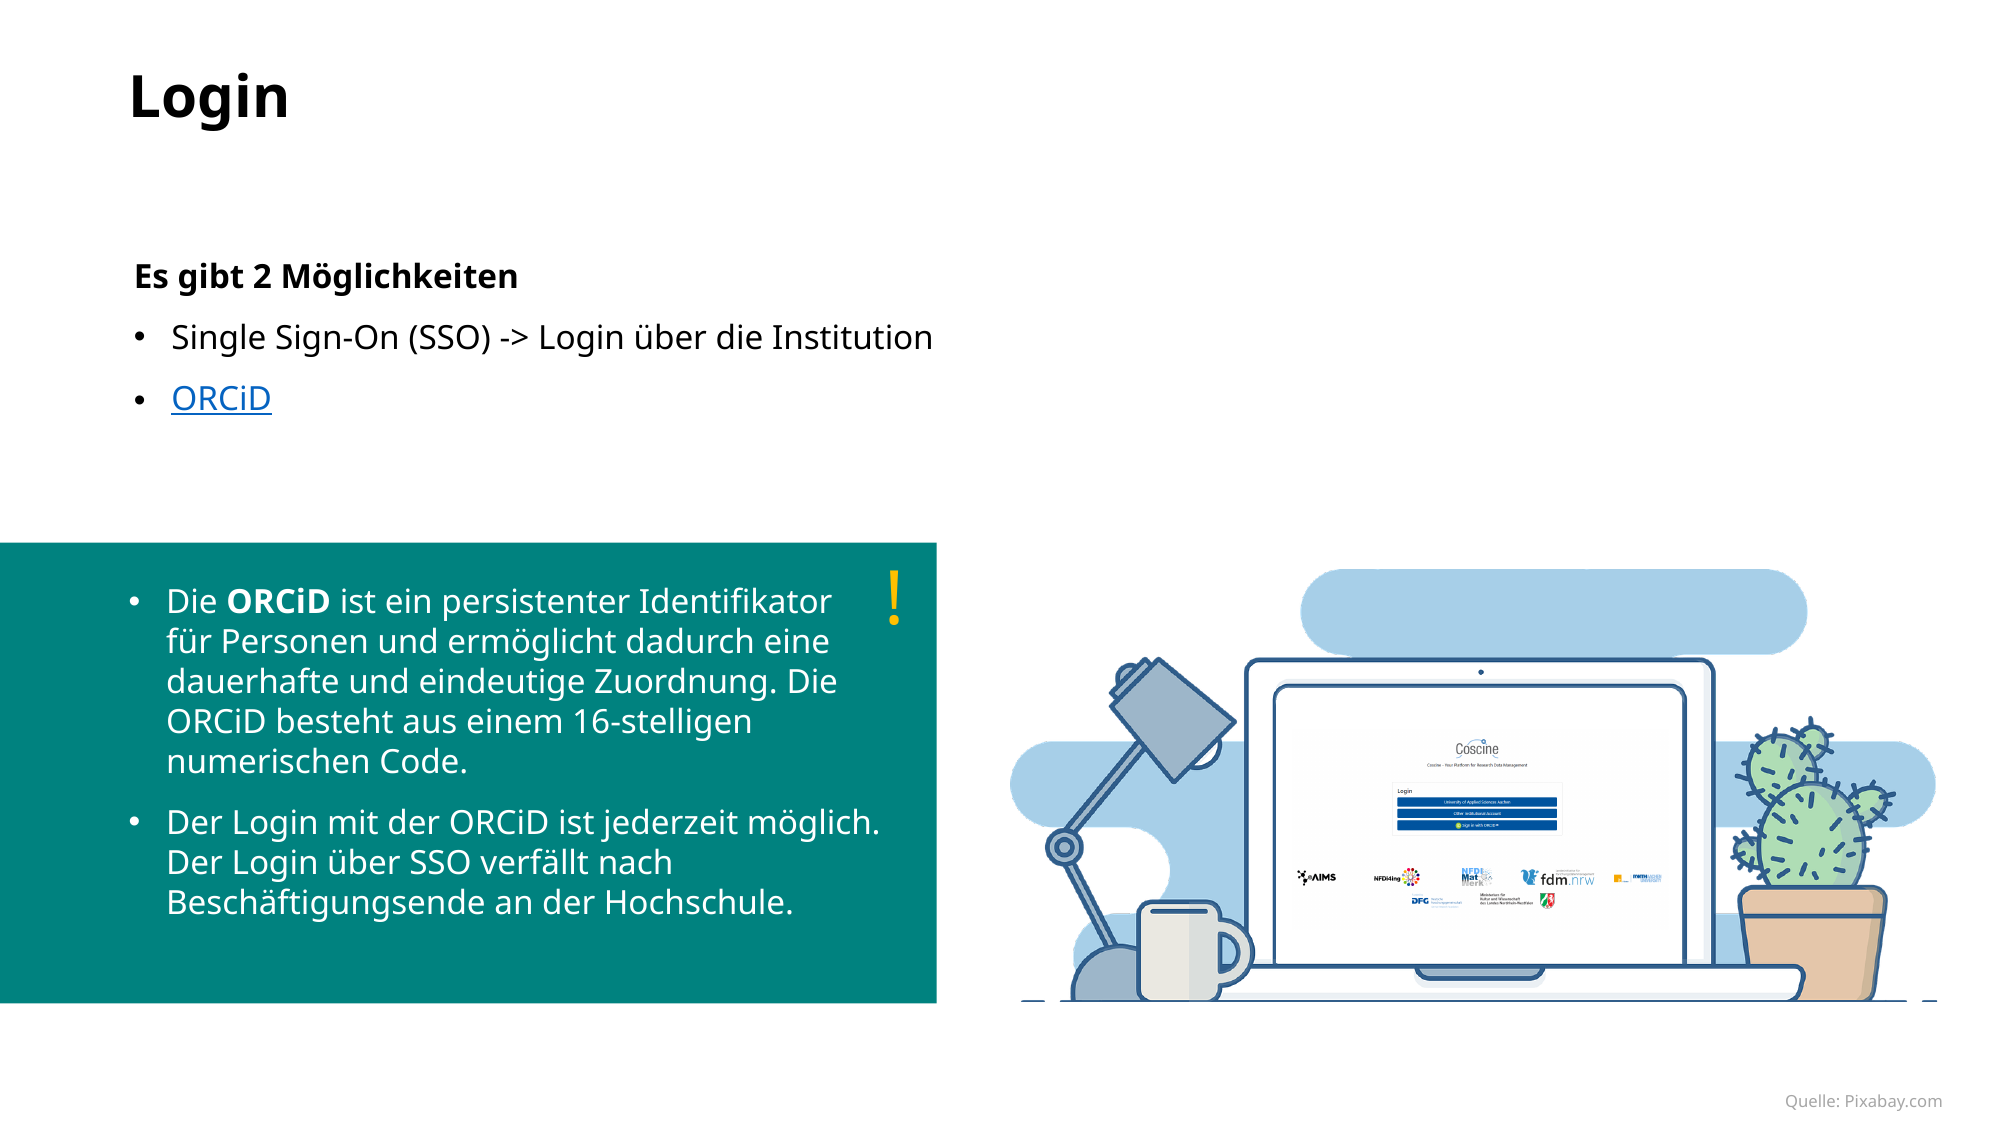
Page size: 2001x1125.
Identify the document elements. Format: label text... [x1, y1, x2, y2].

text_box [1009, 569, 2000, 1121]
list Es gibt 2 Möglichkeiten Single Sign-On (SSO) -> Login über die Institution ORCiD [119, 248, 1337, 463]
title Login [114, 59, 1886, 148]
text_box Die ORCiD ist ein persistenter Identifikator für Personen und ermöglicht dadurch eine dauerhafte und eindeutige Zuordnung. Die ORCiD besteht aus einem 16-stelligen numerischen Code. Der Login mit der ORCiD ist jederzeit möglich. Der Login über SSO verfällt nach Beschäftigungsende an der Hochschule. [114, 573, 900, 973]
text_box [0, 542, 938, 1004]
text_box ! [869, 542, 937, 640]
